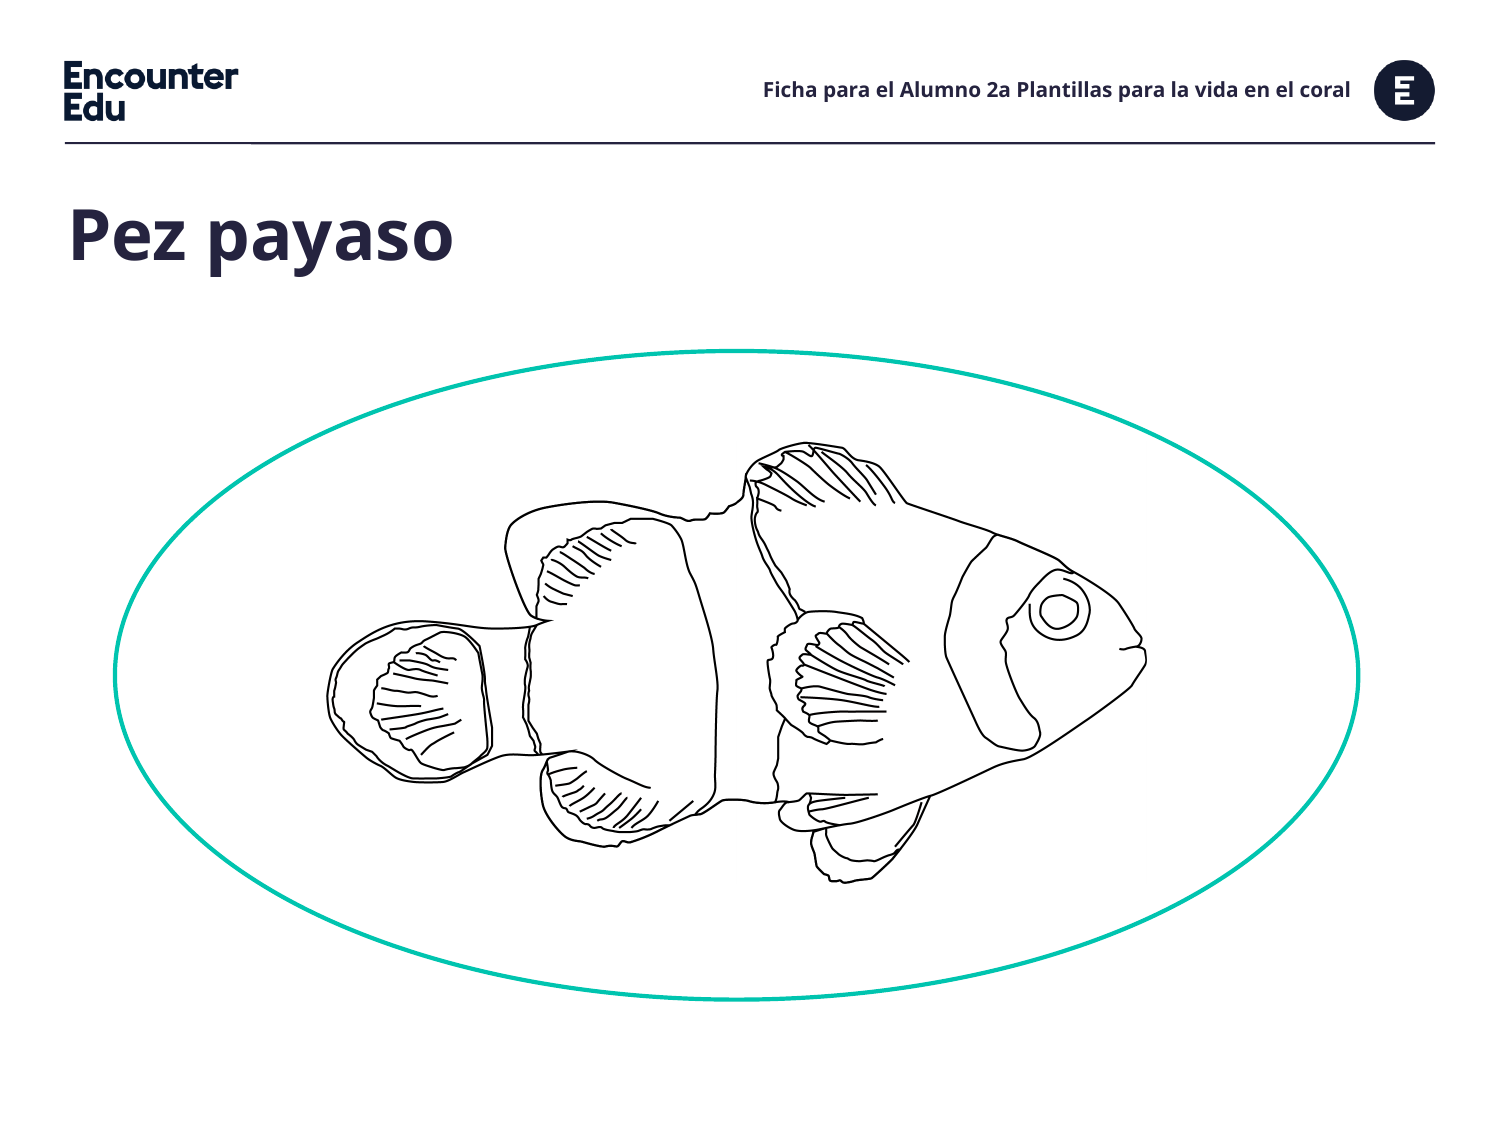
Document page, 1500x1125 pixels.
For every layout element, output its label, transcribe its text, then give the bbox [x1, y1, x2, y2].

text_box [114, 366, 1359, 1000]
picture [60, 59, 243, 122]
title Ficha para el Alumno 2a Plantillas para la vida en el coral [749, 67, 1359, 114]
picture [325, 441, 1148, 884]
picture [1372, 58, 1436, 122]
list Pez payaso [59, 191, 929, 394]
